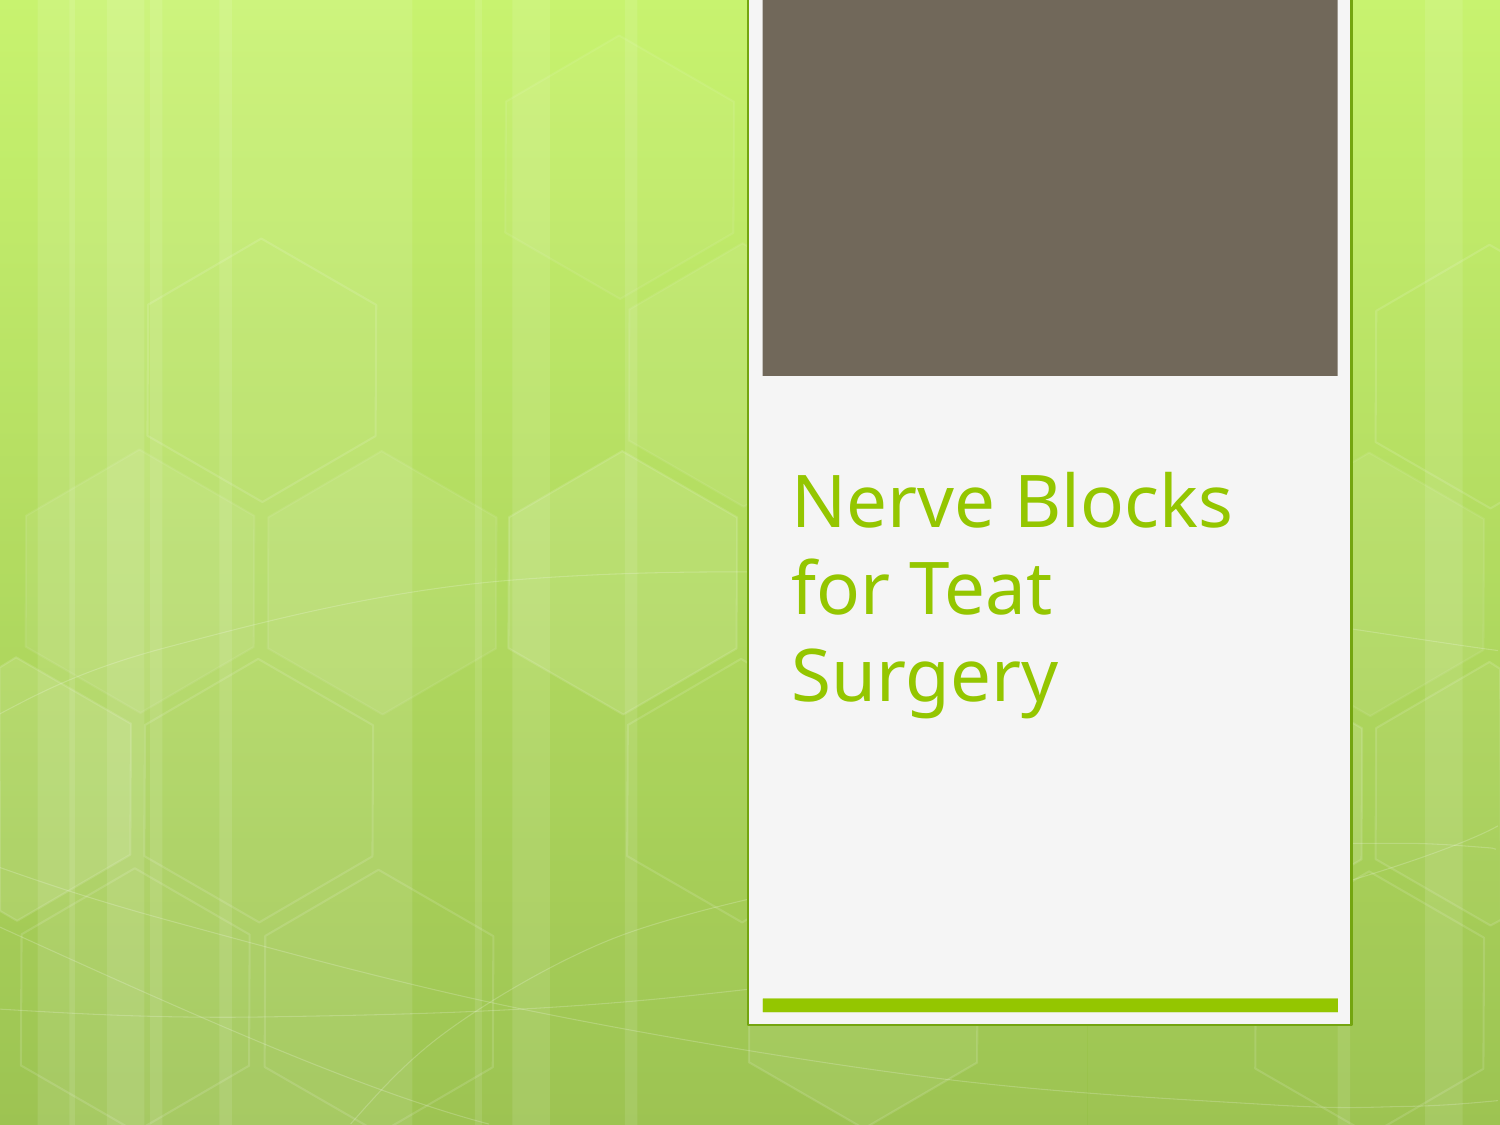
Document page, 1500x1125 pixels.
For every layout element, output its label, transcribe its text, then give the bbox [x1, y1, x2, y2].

title Nerve Blocks for Teat Surgery [776, 444, 1320, 724]
